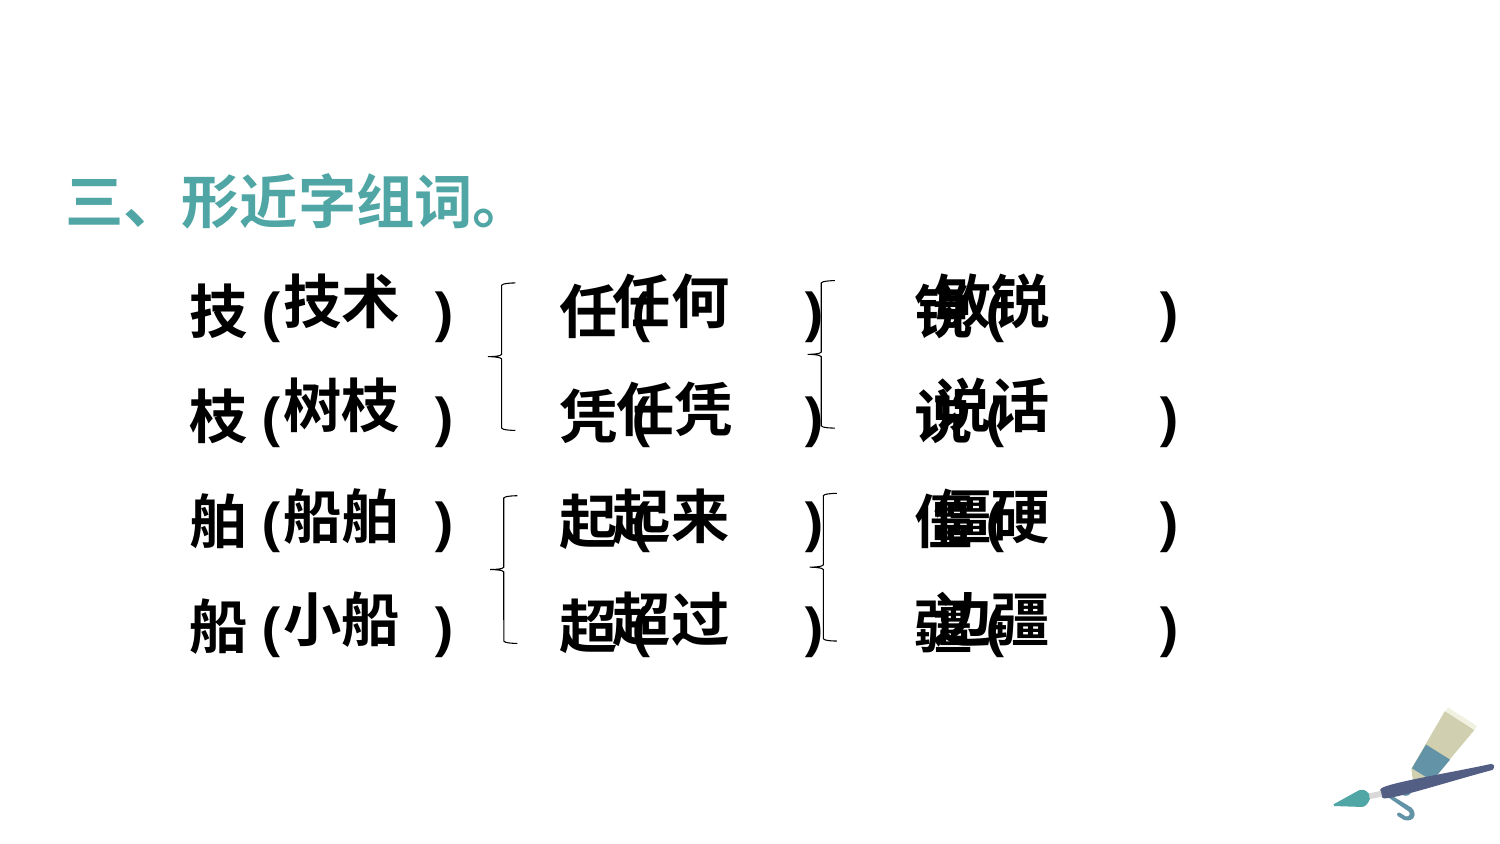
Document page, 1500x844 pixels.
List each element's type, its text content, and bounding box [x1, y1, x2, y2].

text_box [490, 495, 518, 644]
text_box [809, 492, 837, 642]
text_box 敏锐 [918, 258, 1065, 343]
text_box 边疆 [918, 575, 1065, 660]
text_box 僵硬 [918, 473, 1065, 558]
text_box 技术 [268, 258, 416, 343]
text_box 树枝 [268, 362, 416, 447]
text_box 船舶 [268, 473, 416, 558]
text_box 起来 [598, 473, 745, 558]
text_box 技( ) 任( ) 锐( ) 枝( ) 凭( ) 说( ) 舶( ) 起( ) 僵( ) 船( ) 超( ) 疆( ) [175, 232, 1369, 668]
text_box 任凭 [601, 365, 748, 451]
text_box [807, 280, 835, 429]
text_box 任何 [598, 258, 745, 343]
text_box 超过 [598, 575, 745, 660]
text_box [1358, 708, 1481, 844]
text_box [487, 282, 516, 431]
text_box 小船 [268, 575, 416, 660]
text_box 三、形近字组词。 [50, 123, 657, 243]
text_box 说话 [918, 362, 1065, 447]
